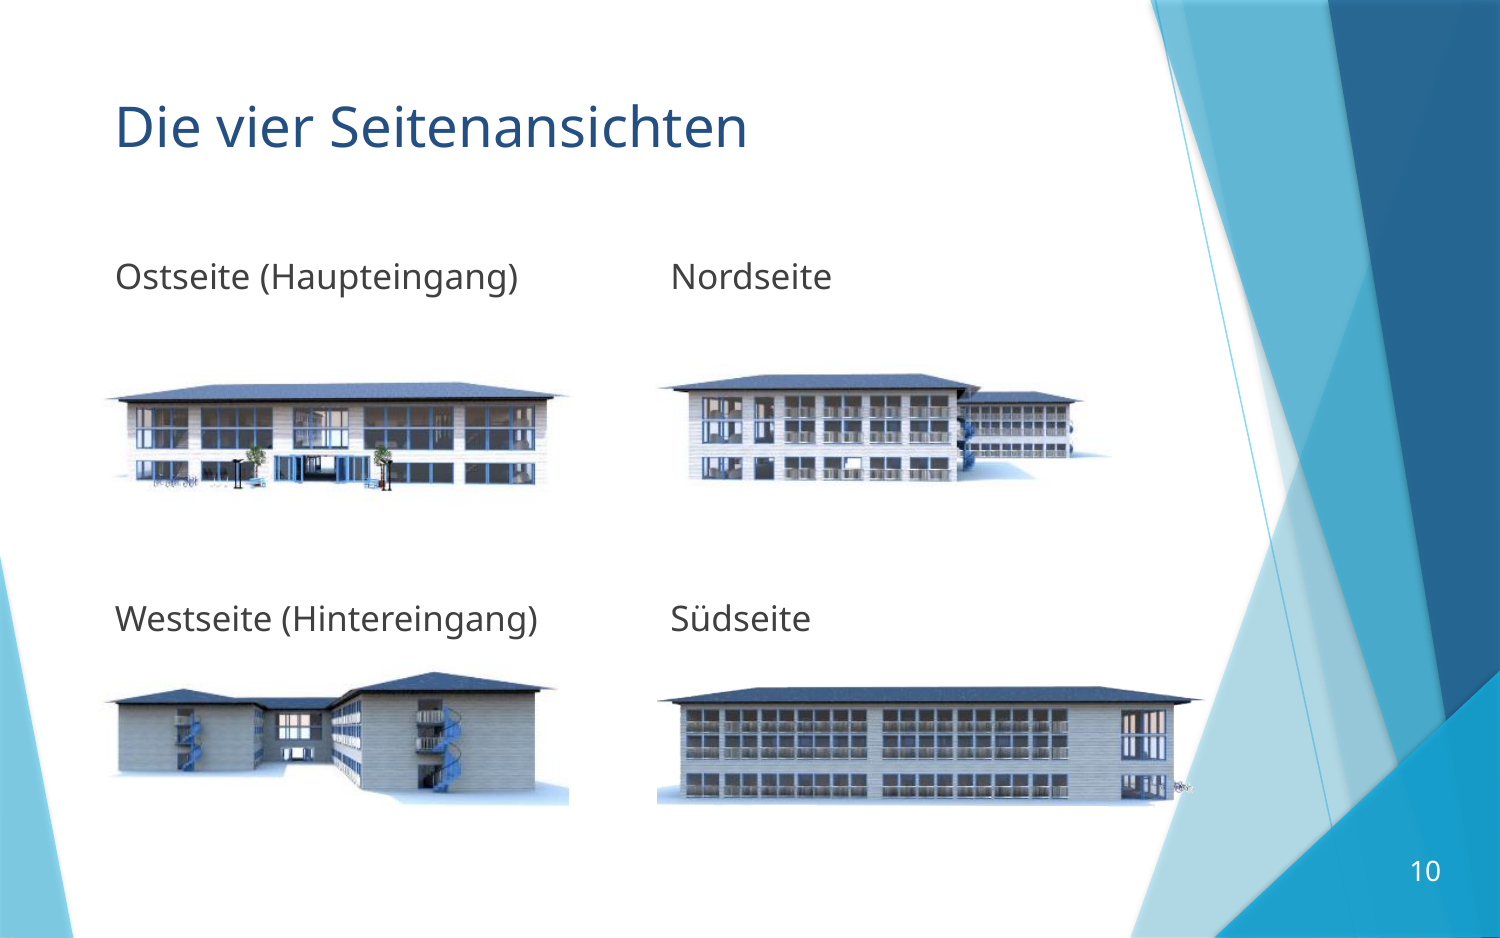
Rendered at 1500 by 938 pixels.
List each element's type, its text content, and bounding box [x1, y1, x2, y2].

list Südseite [655, 588, 1143, 647]
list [99, 664, 570, 807]
title Die vier Seitenansichten [99, 83, 1142, 231]
list Westseite (Hintereingang) [99, 588, 588, 647]
list Nordseite [655, 246, 1143, 305]
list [654, 363, 1112, 489]
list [656, 679, 1207, 813]
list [101, 369, 574, 506]
slide_number 10 [1372, 847, 1457, 898]
list Ostseite (Haupteingang) [99, 246, 588, 305]
